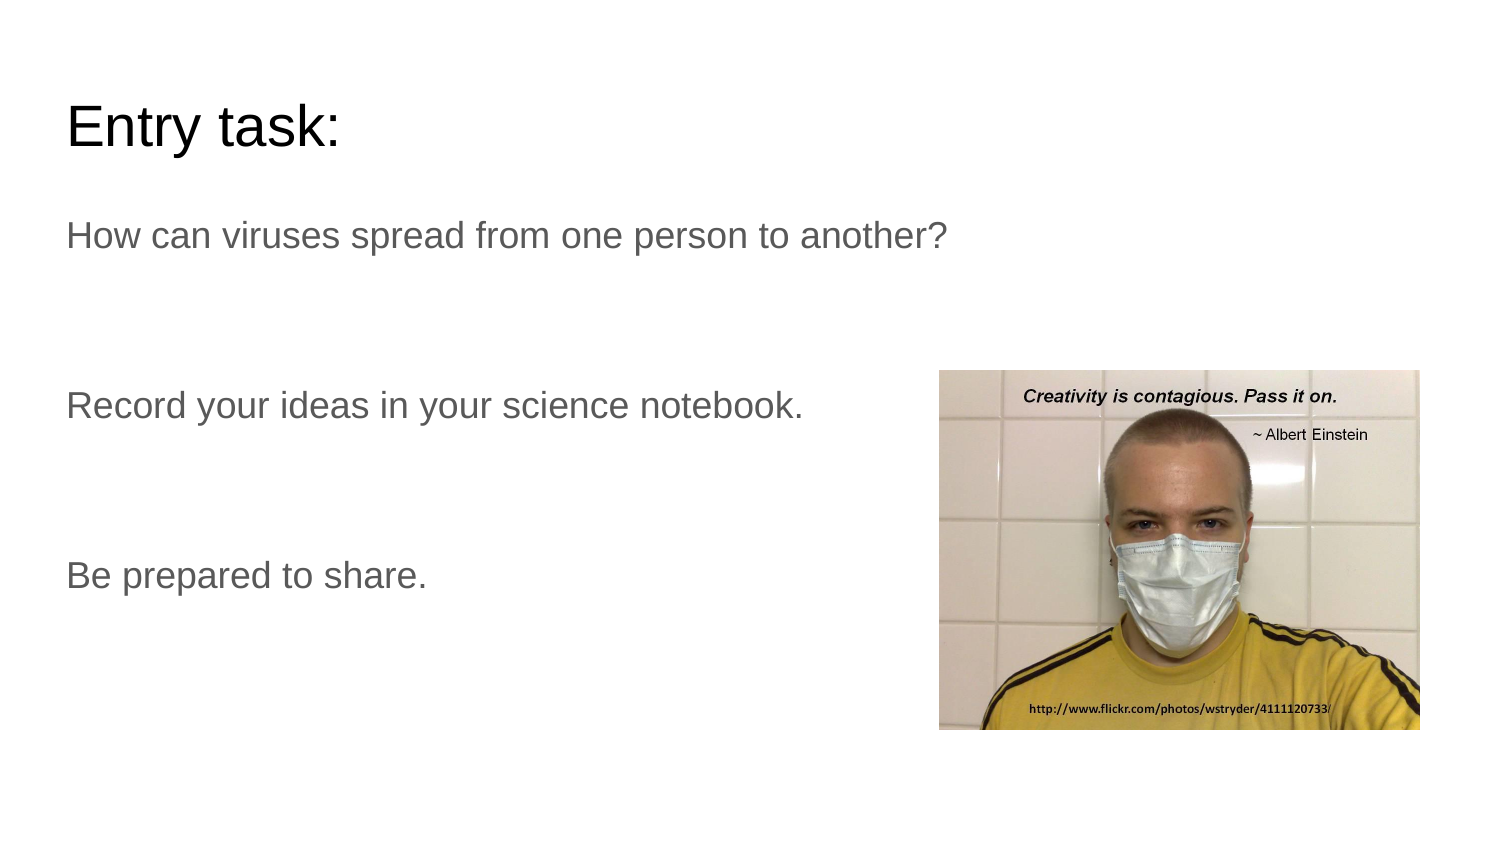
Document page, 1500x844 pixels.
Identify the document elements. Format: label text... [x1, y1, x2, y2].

picture [939, 369, 1420, 730]
title Entry task: [51, 72, 1449, 167]
list How can viruses spread from one person to another? Record your ideas in your science notebook. Be prepared to share. [51, 189, 1449, 750]
